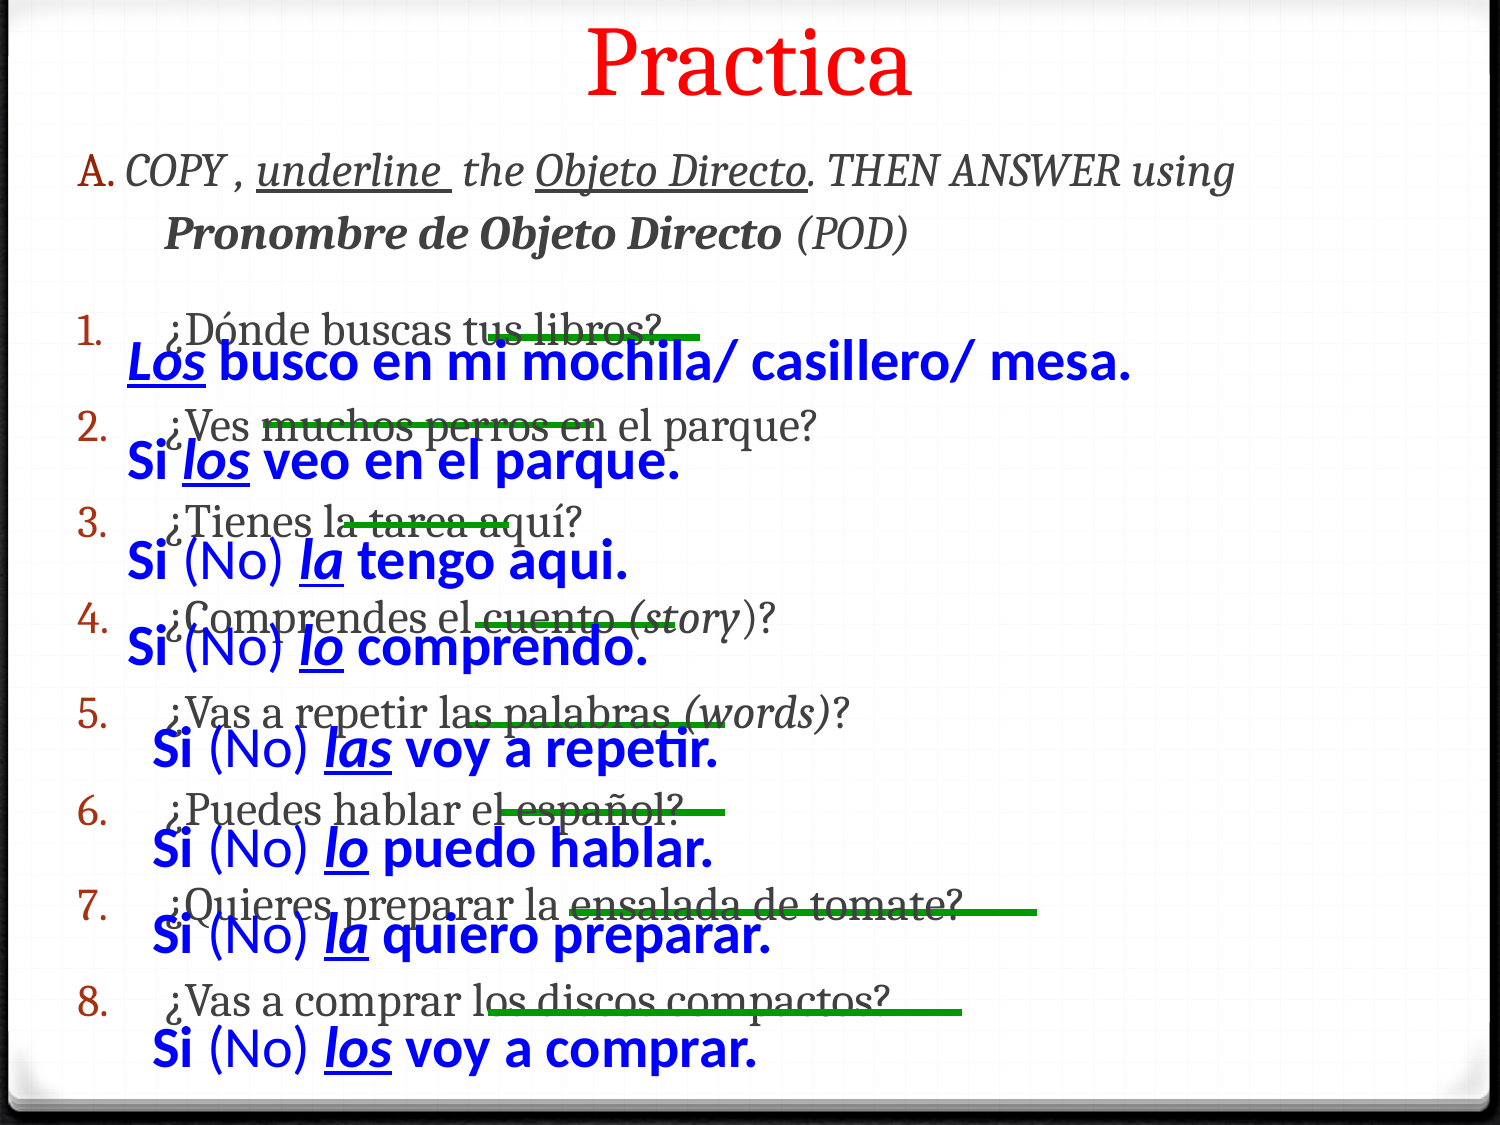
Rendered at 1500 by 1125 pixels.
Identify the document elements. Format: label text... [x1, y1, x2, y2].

text_box Si (No) lo puedo hablar. [137, 801, 1400, 887]
text_box Los busco en mi mochila/ casillero/ mesa. [112, 314, 1375, 399]
picture [0, 0, 1500, 1125]
text_box Si (No) lo comprendo. [112, 600, 1375, 685]
text_box Si (No) las voy a repetir. [137, 701, 1400, 787]
text_box Si (No) la tengo aqui. [112, 514, 1375, 599]
text_box Si (No) la quiero preparar. [137, 887, 1400, 973]
title Practica [90, 0, 1410, 175]
text_box Si (No) los voy a comprar. [137, 1001, 1400, 1087]
text_box A. COPY , underline the Objeto Directo. THEN ANSWER using Pronombre de Objeto Directo (POD) ¿Dónde buscas tus libros? ¿Ves muchos perros en el parque? ¿Tienes la tarea aquí? ¿Comprendes el cuento (story)? ¿Vas a repetir las palabras (words)? ¿Puedes hablar el español? ¿Quieres preparar la ensalada de tomate? ¿Vas a comprar los discos compactos? [62, 124, 1388, 1038]
text_box Si los veo en el parque. [112, 414, 1375, 499]
